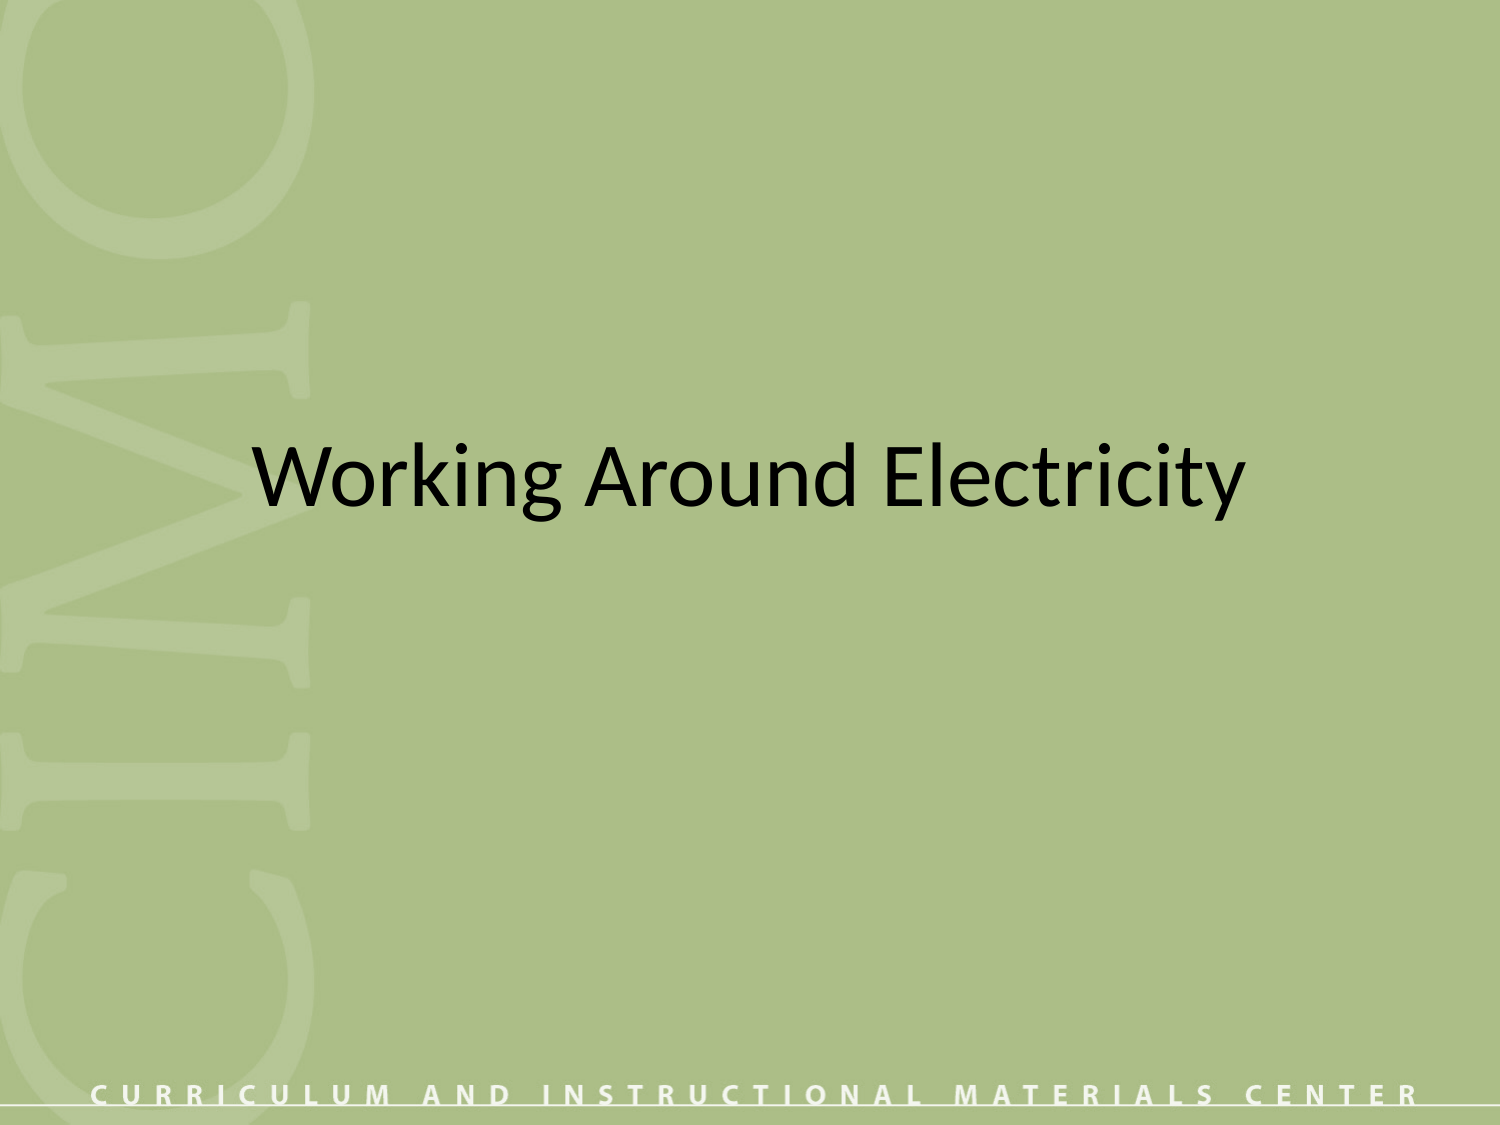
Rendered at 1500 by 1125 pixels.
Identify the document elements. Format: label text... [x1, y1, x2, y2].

title Working Around Electricity [112, 349, 1388, 591]
